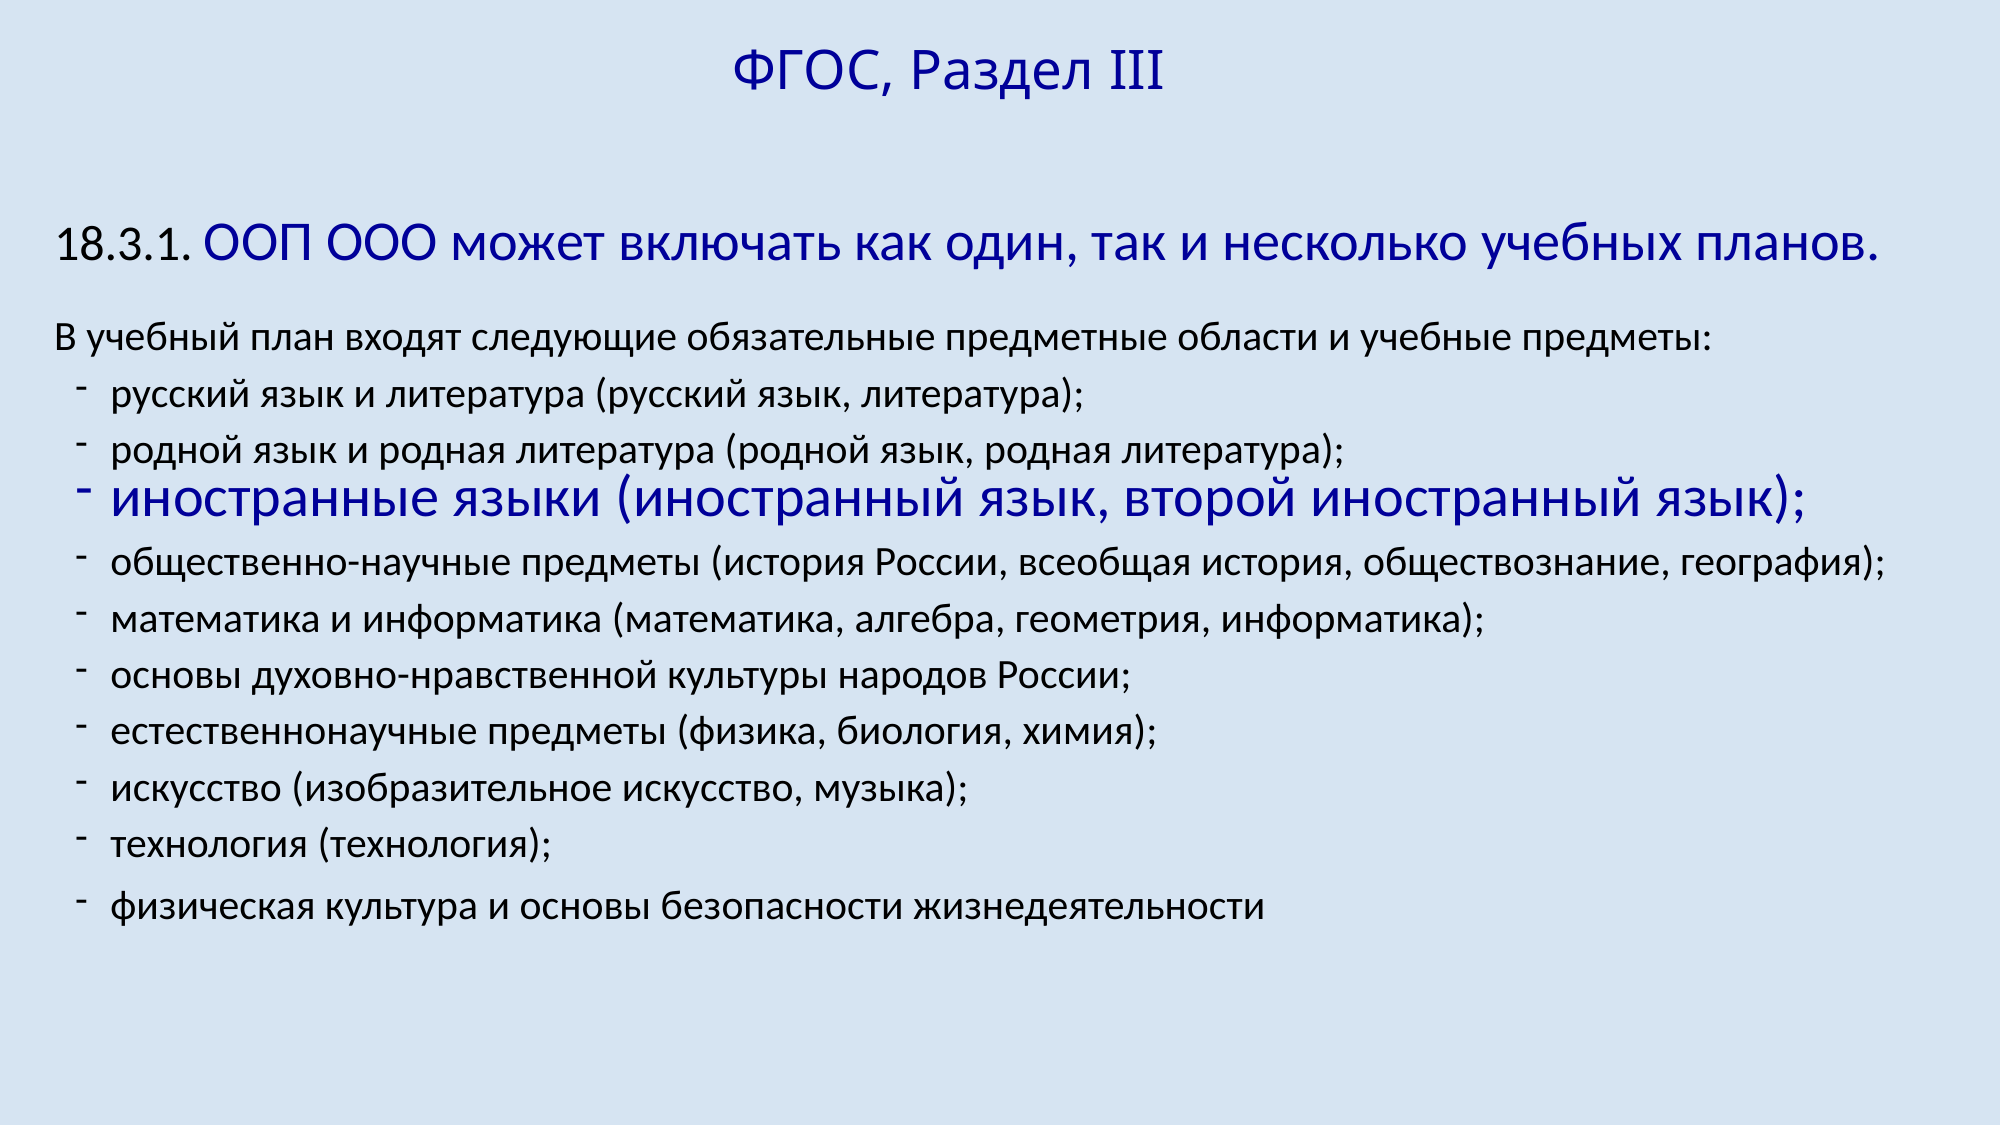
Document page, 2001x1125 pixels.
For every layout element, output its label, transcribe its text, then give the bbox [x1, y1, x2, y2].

title ФГОС, Раздел III [717, 29, 1181, 115]
text_box 18.3.1. ООП ООО может включать как один, так и несколько учебных планов. В учебный план входят следующие обязательные предметные области и учебные предметы: русский язык и литература (русский язык, литература); родной язык и родная литература (родной язык, родная литература); иностранные языки (иностранный язык, второй иностранный язык); общественно-научные предметы (история России, всеобщая история, обществознание, география); математика и информатика (математика, алгебра, геометрия, информатика); основы духовно-нравственной культуры народов России; естественнонаучные предметы (физика, биология, химия); искусство (изобразительное искусство, музыка); технология (технология); физическая культура и основы безопасности жизнедеятельности [39, 220, 1934, 936]
